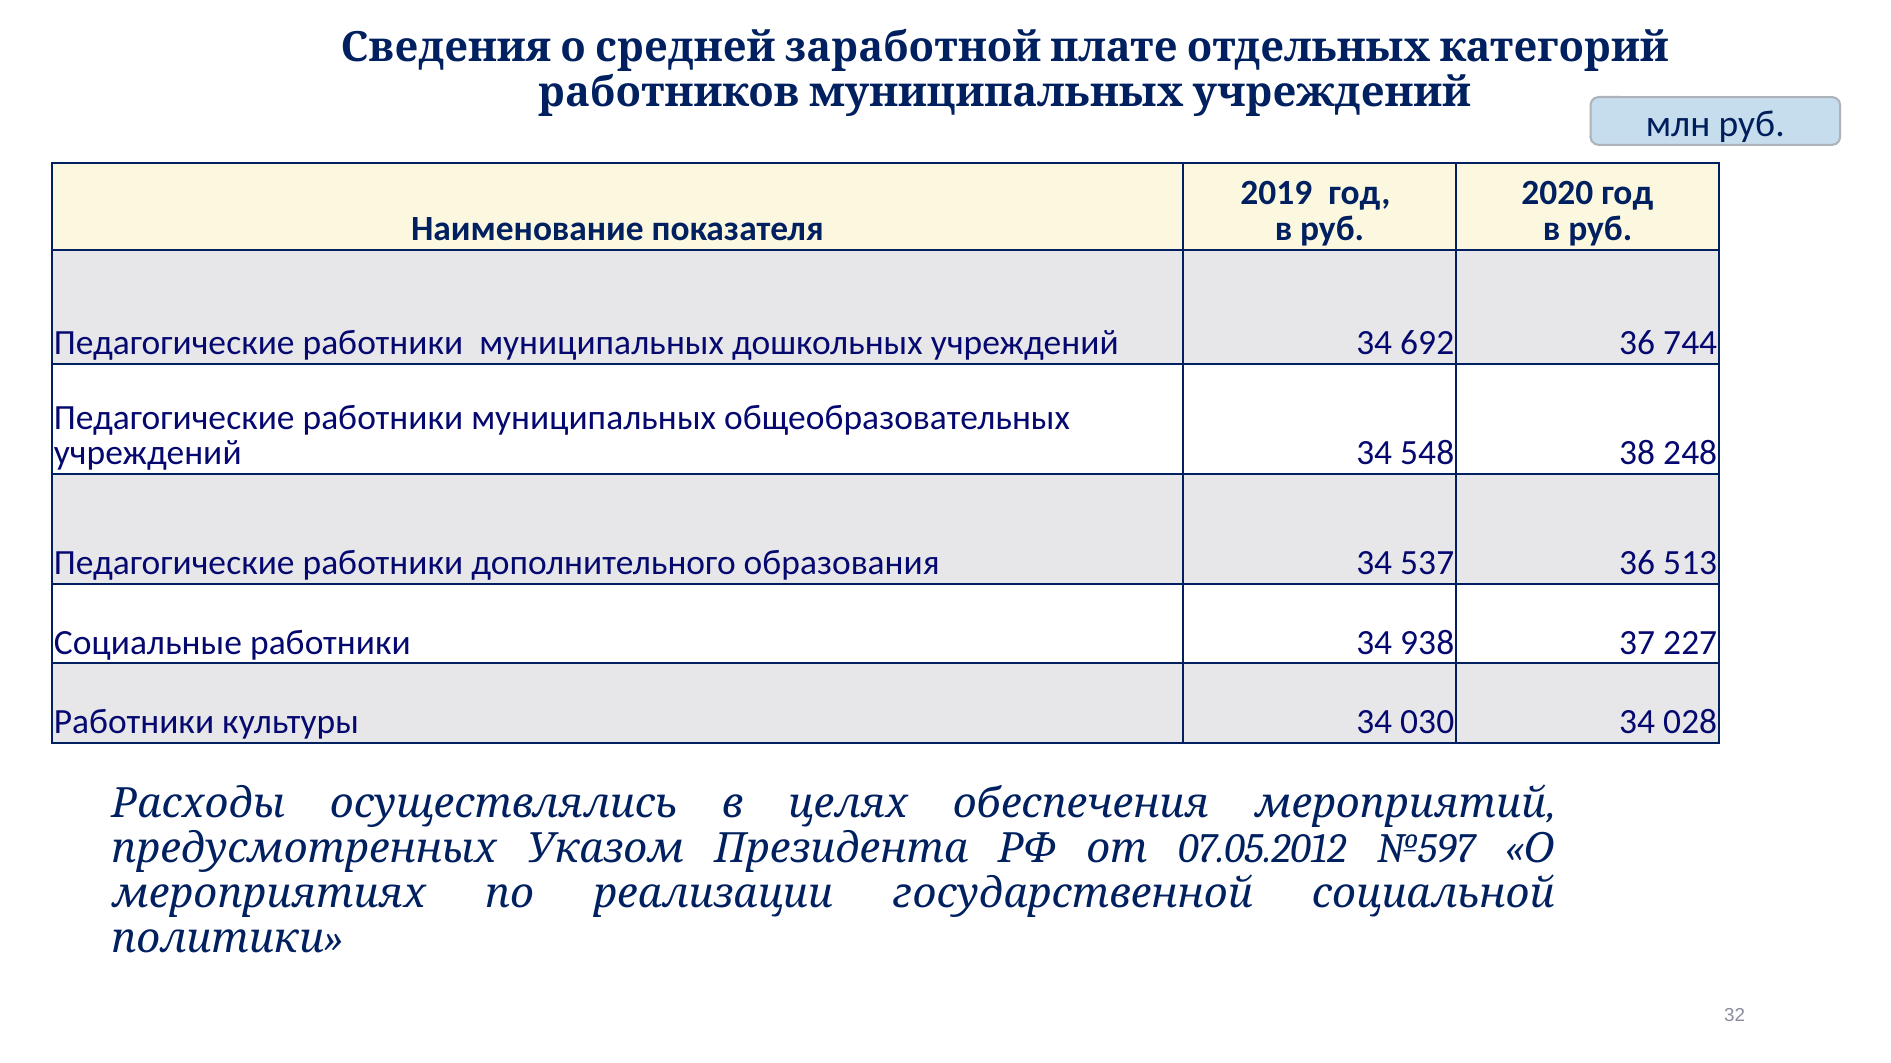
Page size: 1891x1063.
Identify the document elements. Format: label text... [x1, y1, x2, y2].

table_cell 34 028 [1457, 664, 1718, 742]
text_box Расходы осуществлялись в целях обеспечения мероприятий, предусмотренных Указом Президента РФ от 07.05.2012 №597 «О мероприятиях по реализации государственной социальной политики» [96, 765, 1571, 978]
table_header Наименование показателя [53, 164, 1182, 249]
table_cell 34 537 [1184, 475, 1455, 583]
title Сведения о средней заработной плате отдельных категорий работников муниципальных учреждений [215, 0, 1794, 141]
table_header 2019 год, в руб. [1184, 164, 1455, 249]
table_header 2020 год в руб. [1457, 164, 1718, 249]
table_cell 37 227 [1457, 585, 1718, 662]
table_cell 34 548 [1184, 365, 1455, 473]
table_cell Социальные работники [53, 585, 1182, 662]
table_cell Педагогические работники муниципальных общеобразовательных учреждений [53, 365, 1182, 473]
table_cell 36 513 [1457, 475, 1718, 583]
slide_number 32 [1334, 985, 1761, 1042]
table_cell Работники культуры [53, 664, 1182, 742]
table_cell Педагогические работники муниципальных дошкольных учреждений [53, 251, 1182, 363]
table_cell 36 744 [1457, 251, 1718, 363]
table_cell 34 692 [1184, 251, 1455, 363]
table_cell 38 248 [1457, 365, 1718, 473]
table_cell 34 938 [1184, 585, 1455, 662]
text_box млн руб. [1589, 95, 1842, 146]
table_cell 34 030 [1184, 664, 1455, 742]
table_cell Педагогические работники дополнительного образования [53, 475, 1182, 583]
